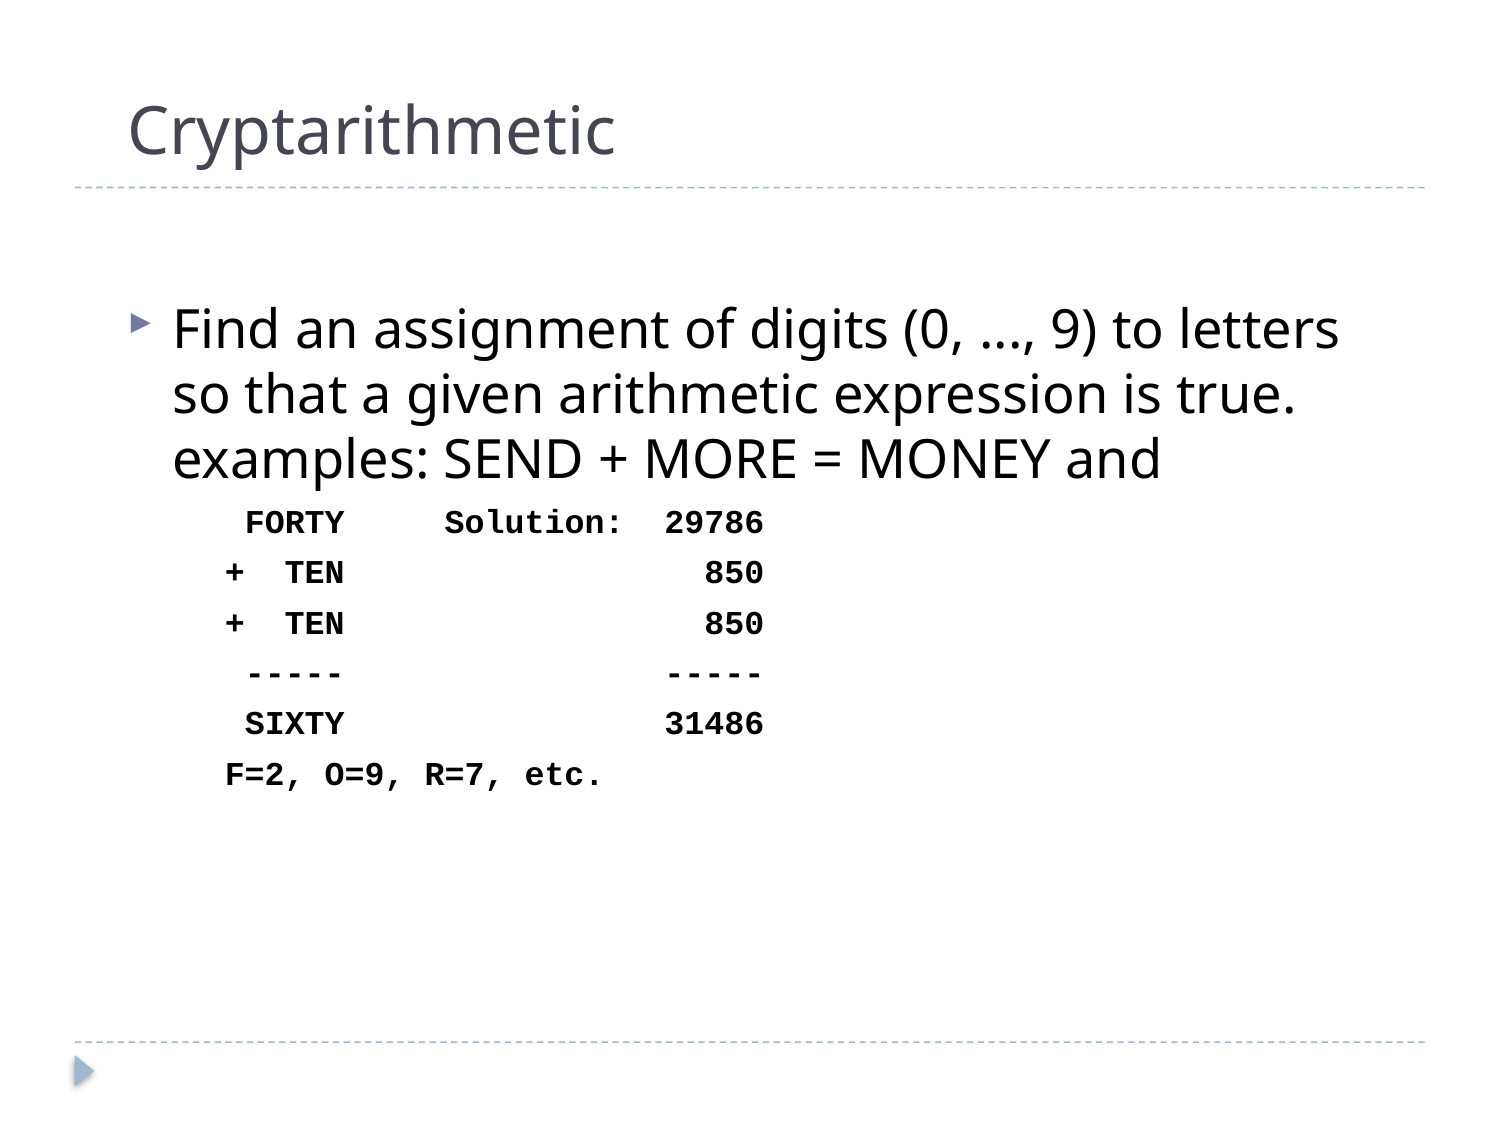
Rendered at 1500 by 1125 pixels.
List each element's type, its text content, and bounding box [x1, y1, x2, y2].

list Find an assignment of digits (0, ..., 9) to letters so that a given arithmetic expression is true. examples: SEND + MORE = MONEY and FORTY Solution: 29786 + TEN 850 + TEN 850 ----- ----- SIXTY 31486 F=2, O=9, R=7, etc. [112, 287, 1388, 1088]
title Cryptarithmetic [112, 0, 1388, 175]
